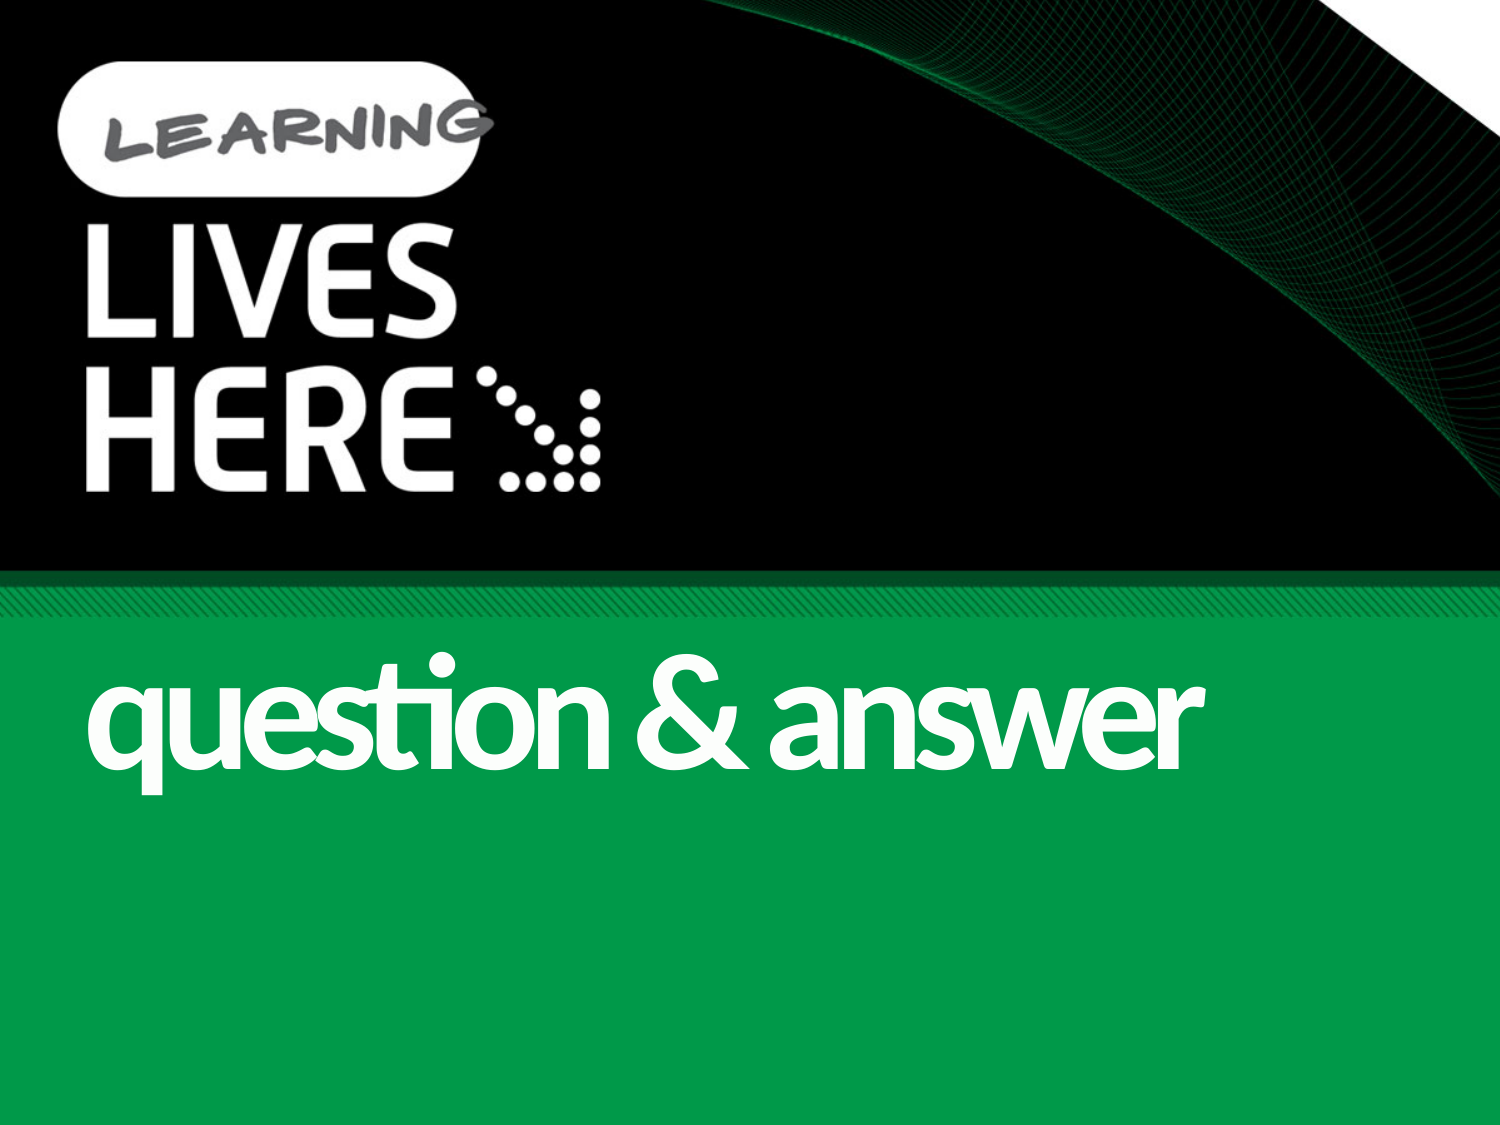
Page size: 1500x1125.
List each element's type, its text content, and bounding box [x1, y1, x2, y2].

list question & answer [83, 625, 1344, 800]
picture [0, 0, 1500, 1125]
